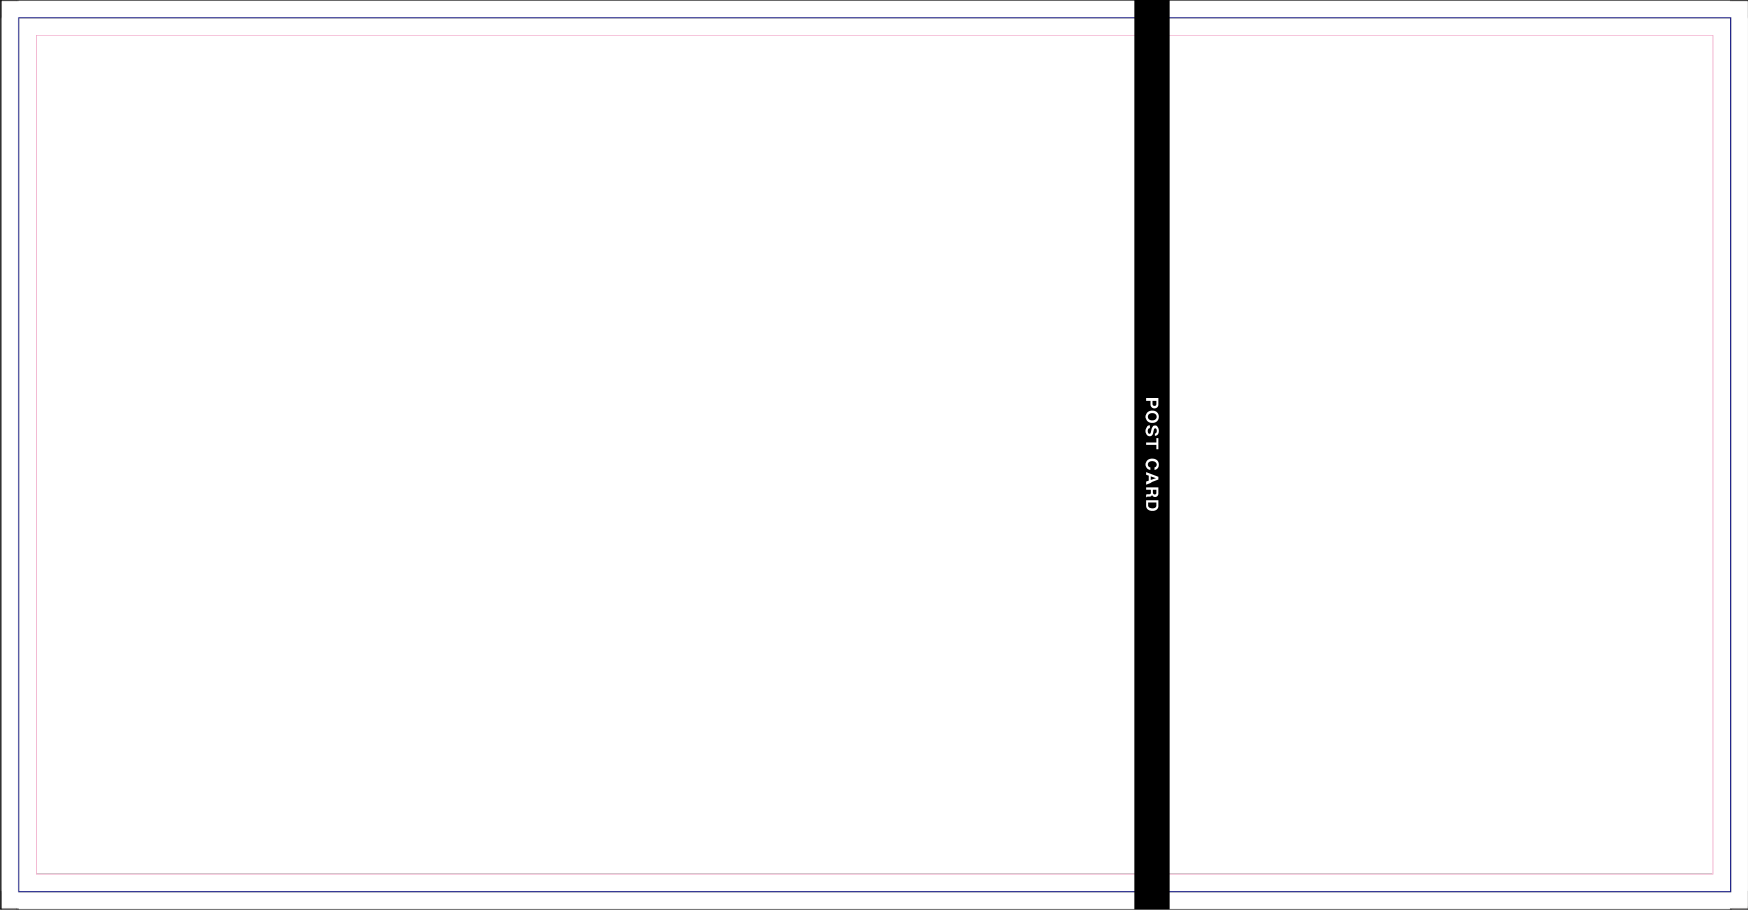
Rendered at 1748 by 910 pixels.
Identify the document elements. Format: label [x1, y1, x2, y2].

picture [1145, 398, 1159, 511]
picture [1171, 0, 1748, 910]
picture [0, 0, 1133, 910]
text_box [1133, 0, 1171, 910]
